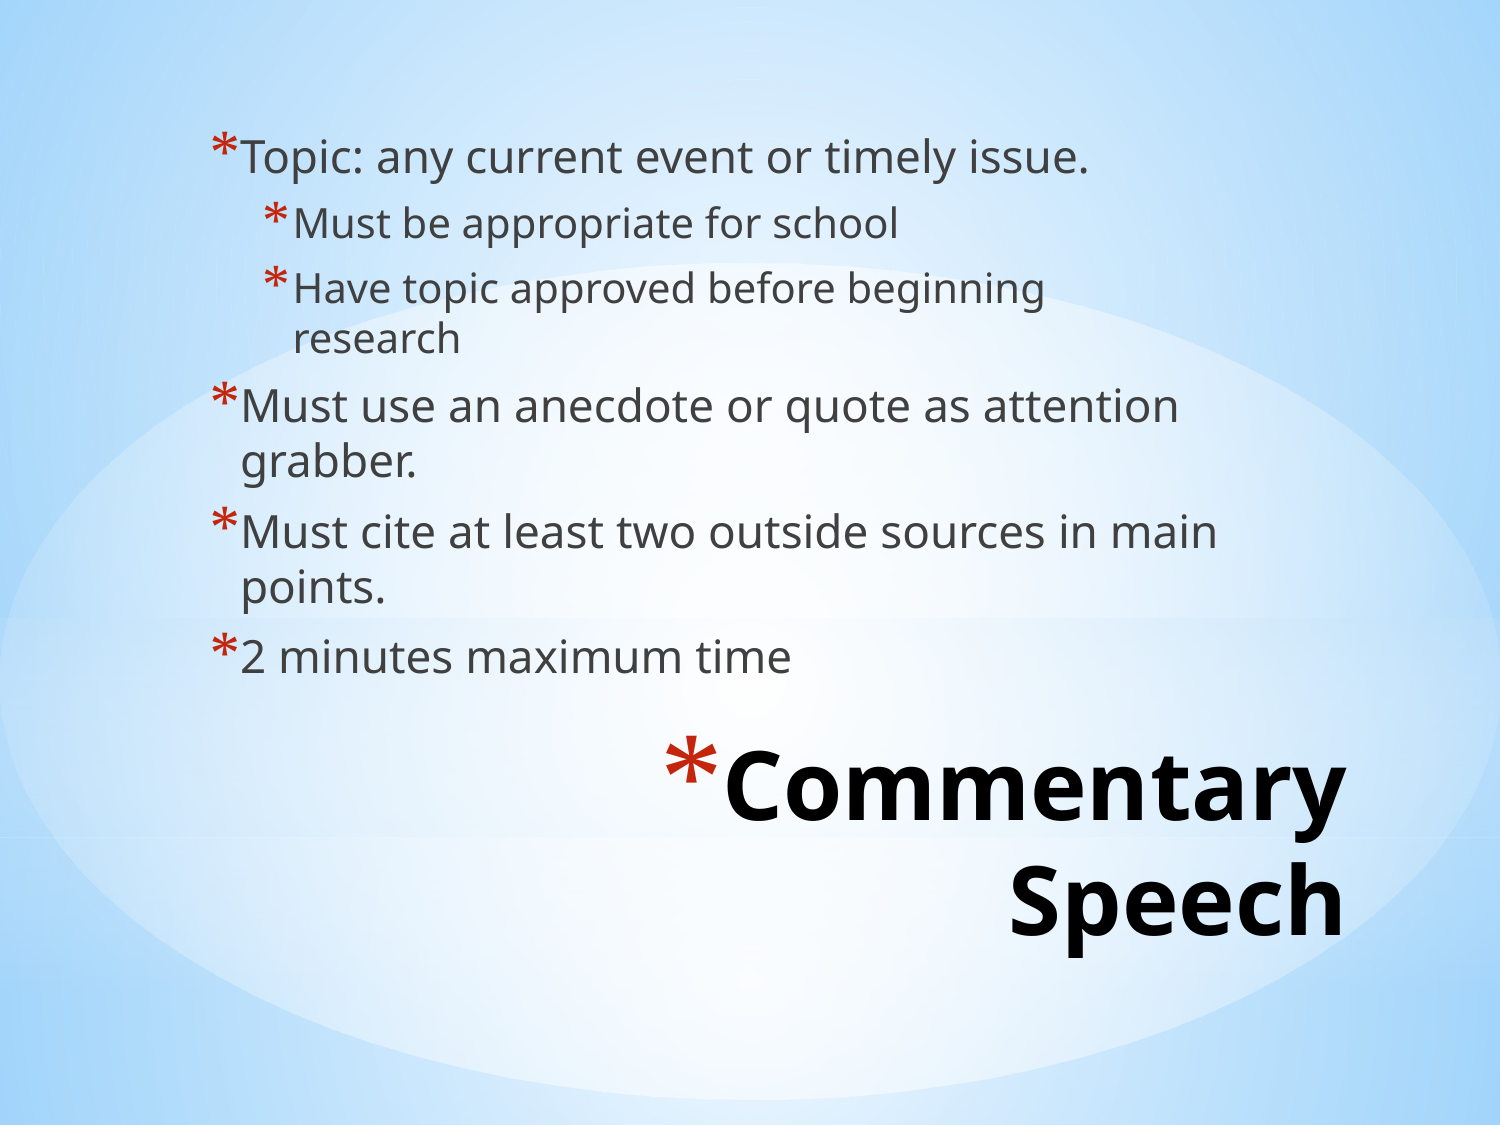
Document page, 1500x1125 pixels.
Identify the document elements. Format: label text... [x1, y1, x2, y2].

title Commentary Speech [294, 717, 1363, 905]
list Topic: any current event or timely issue. Must be appropriate for school Have topic approved before beginning research Must use an anecdote or quote as attention grabber. Must cite at least two outside sources in main points. 2 minutes maximum time [187, 120, 1238, 690]
